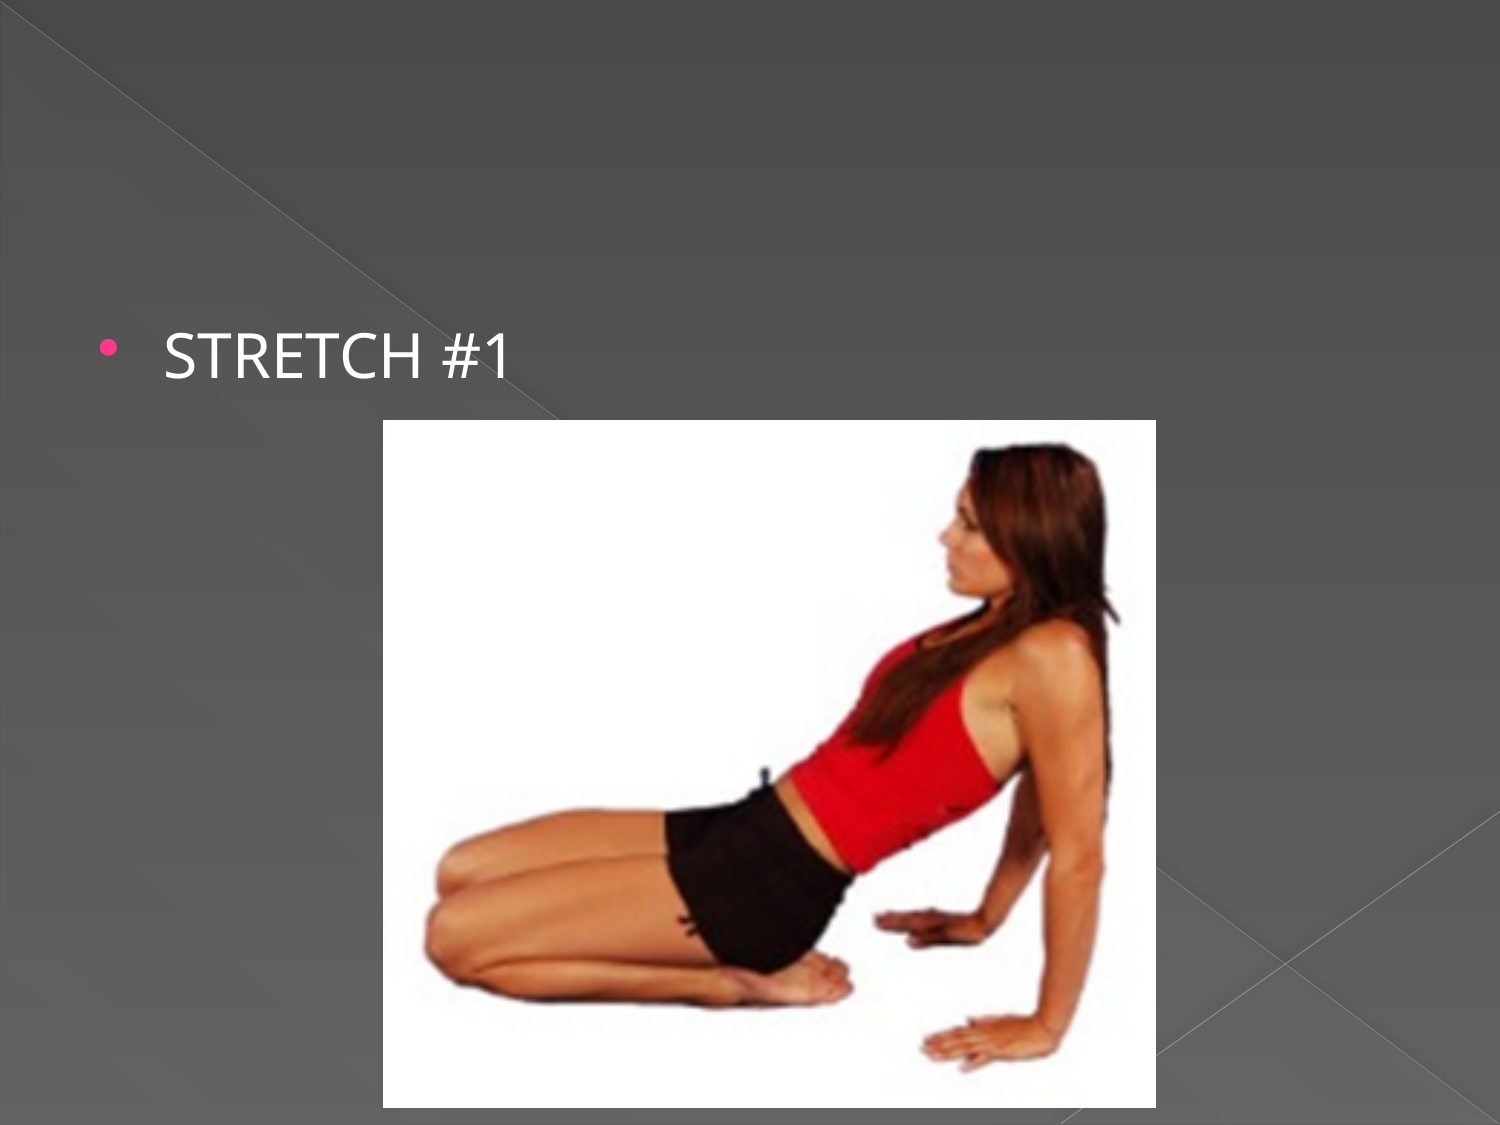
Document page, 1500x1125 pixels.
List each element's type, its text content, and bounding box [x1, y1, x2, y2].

list STRETCH #1 [75, 308, 1425, 1059]
picture [383, 419, 1157, 1108]
